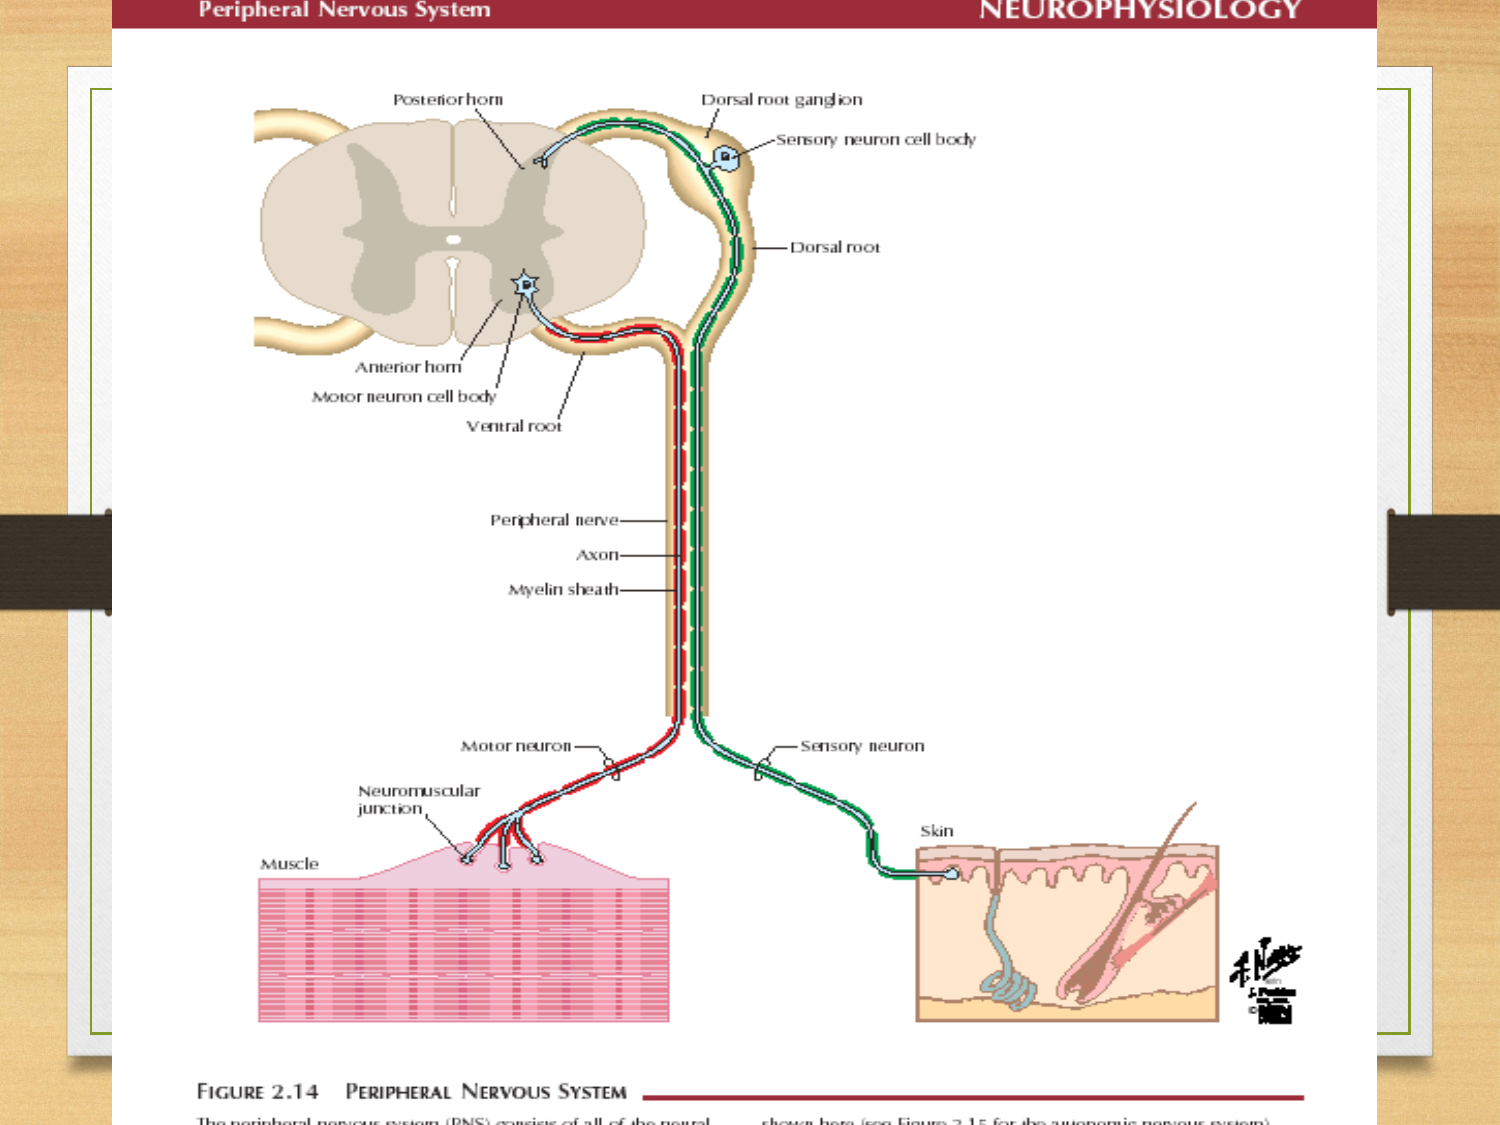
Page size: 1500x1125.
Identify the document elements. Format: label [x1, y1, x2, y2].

picture [1377, 0, 1500, 1125]
list [112, 0, 1377, 1125]
picture [0, 0, 112, 1125]
